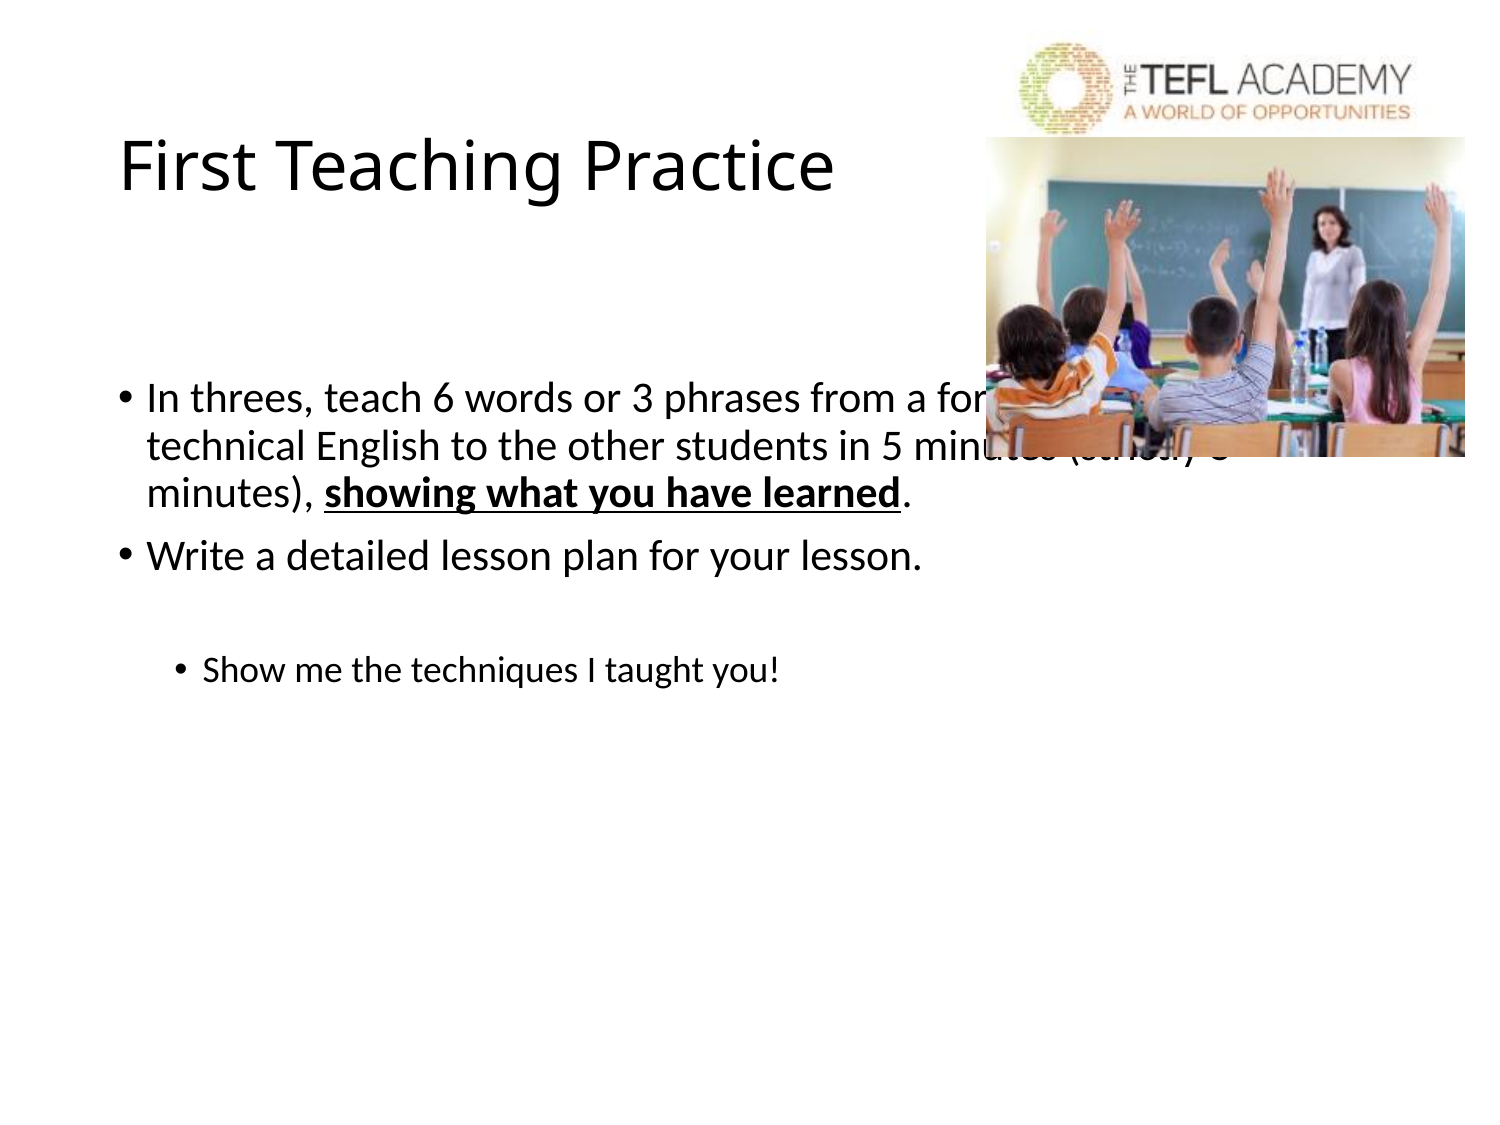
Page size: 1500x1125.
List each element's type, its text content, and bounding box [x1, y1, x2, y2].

list In threes, teach 6 words or 3 phrases from a foreign language or technical English to the other students in 5 minutes (strictly 5 minutes), showing what you have learned. Write a detailed lesson plan for your lesson. Show me the techniques I taught you! [103, 299, 1397, 1014]
title First Teaching Practice [103, 59, 1397, 278]
picture [986, 30, 1465, 457]
